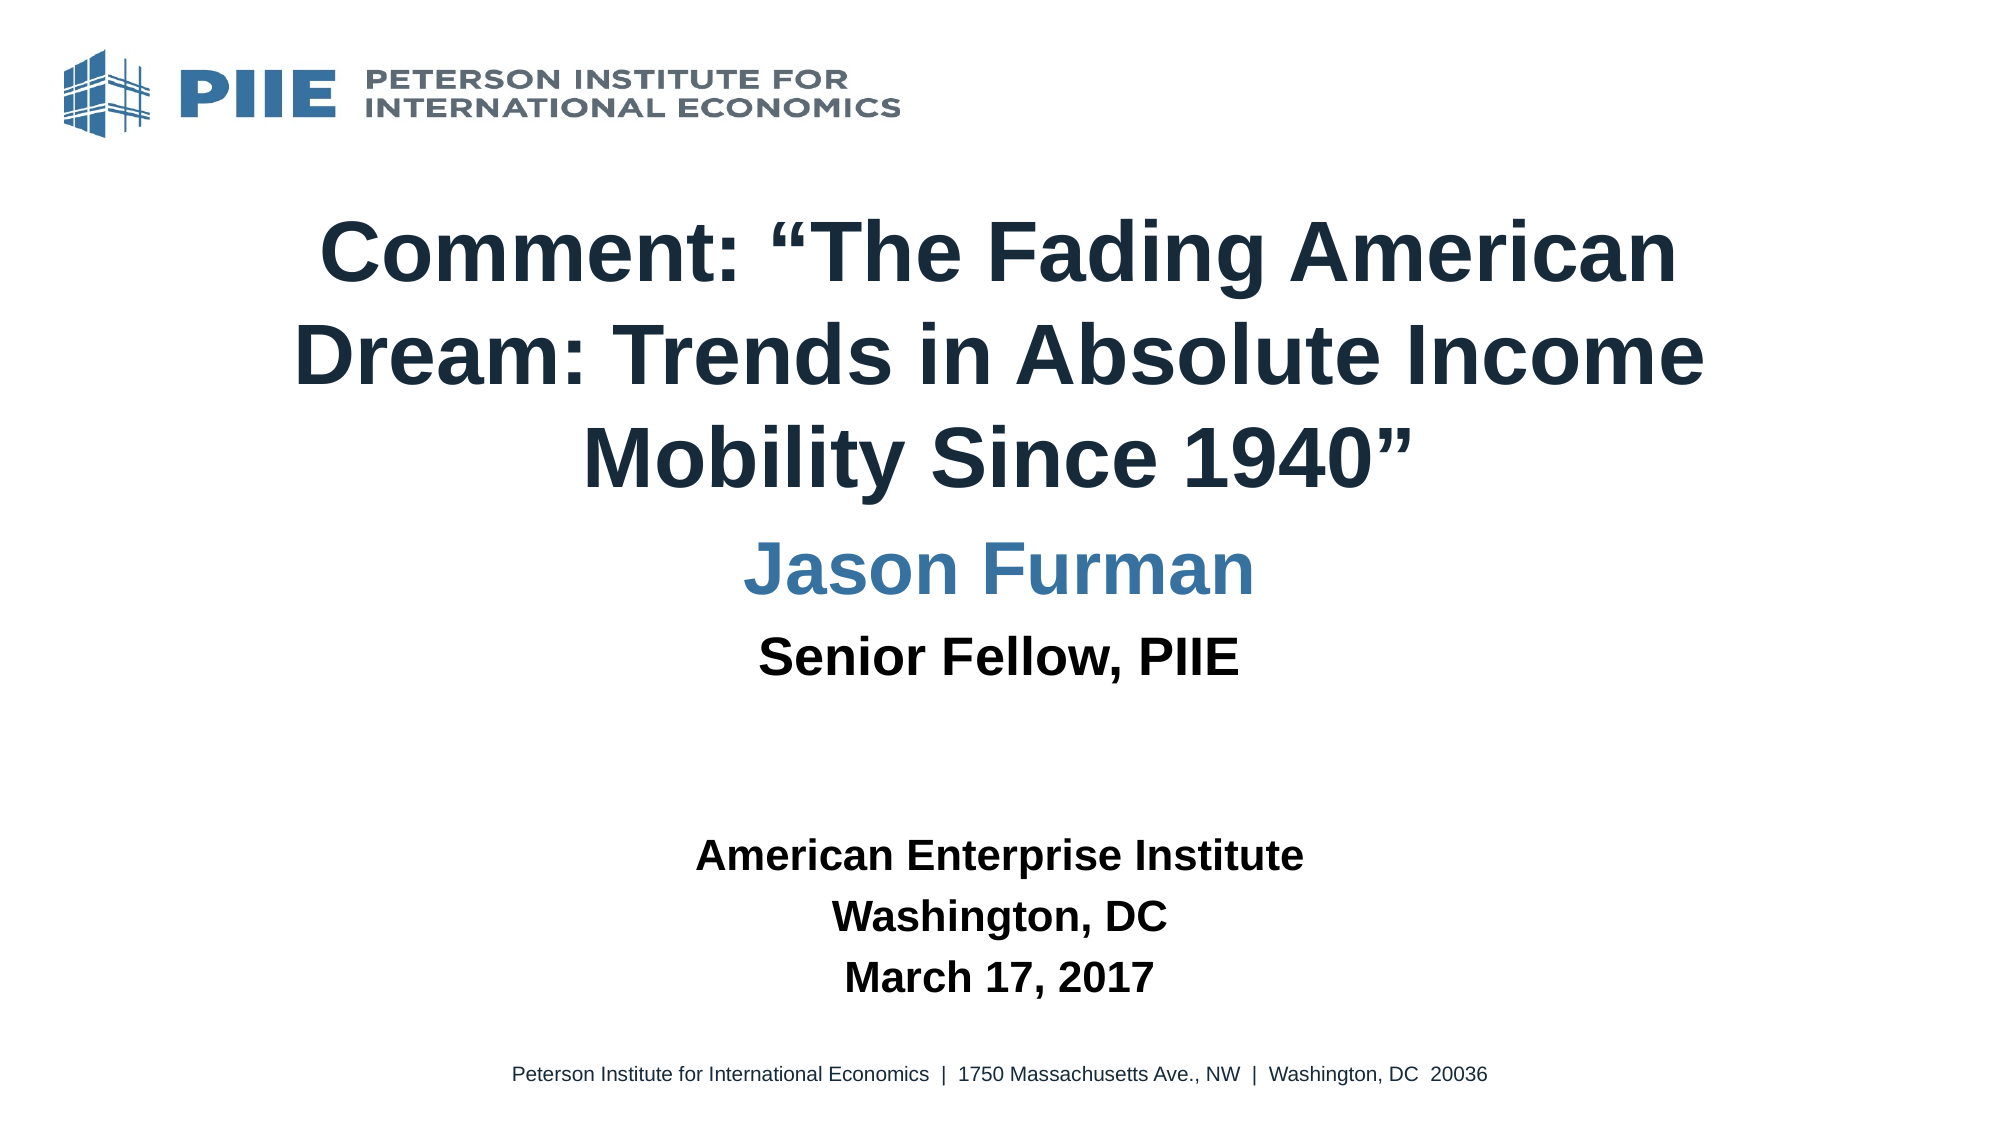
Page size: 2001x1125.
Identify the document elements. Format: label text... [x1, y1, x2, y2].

title Comment: “The Fading American Dream: Trends in Absolute Income Mobility Since 1940” [249, 187, 1750, 513]
text_box American Enterprise Institute Washington, DC March 17, 2017 [249, 818, 1750, 1073]
picture [64, 49, 900, 138]
subtitle Jason Furman Senior Fellow, PIIE [474, 512, 1525, 700]
footer Peterson Institute for International Economics | 1750 Massachusetts Ave., NW | Washington, DC 20036 [437, 1073, 1563, 1103]
